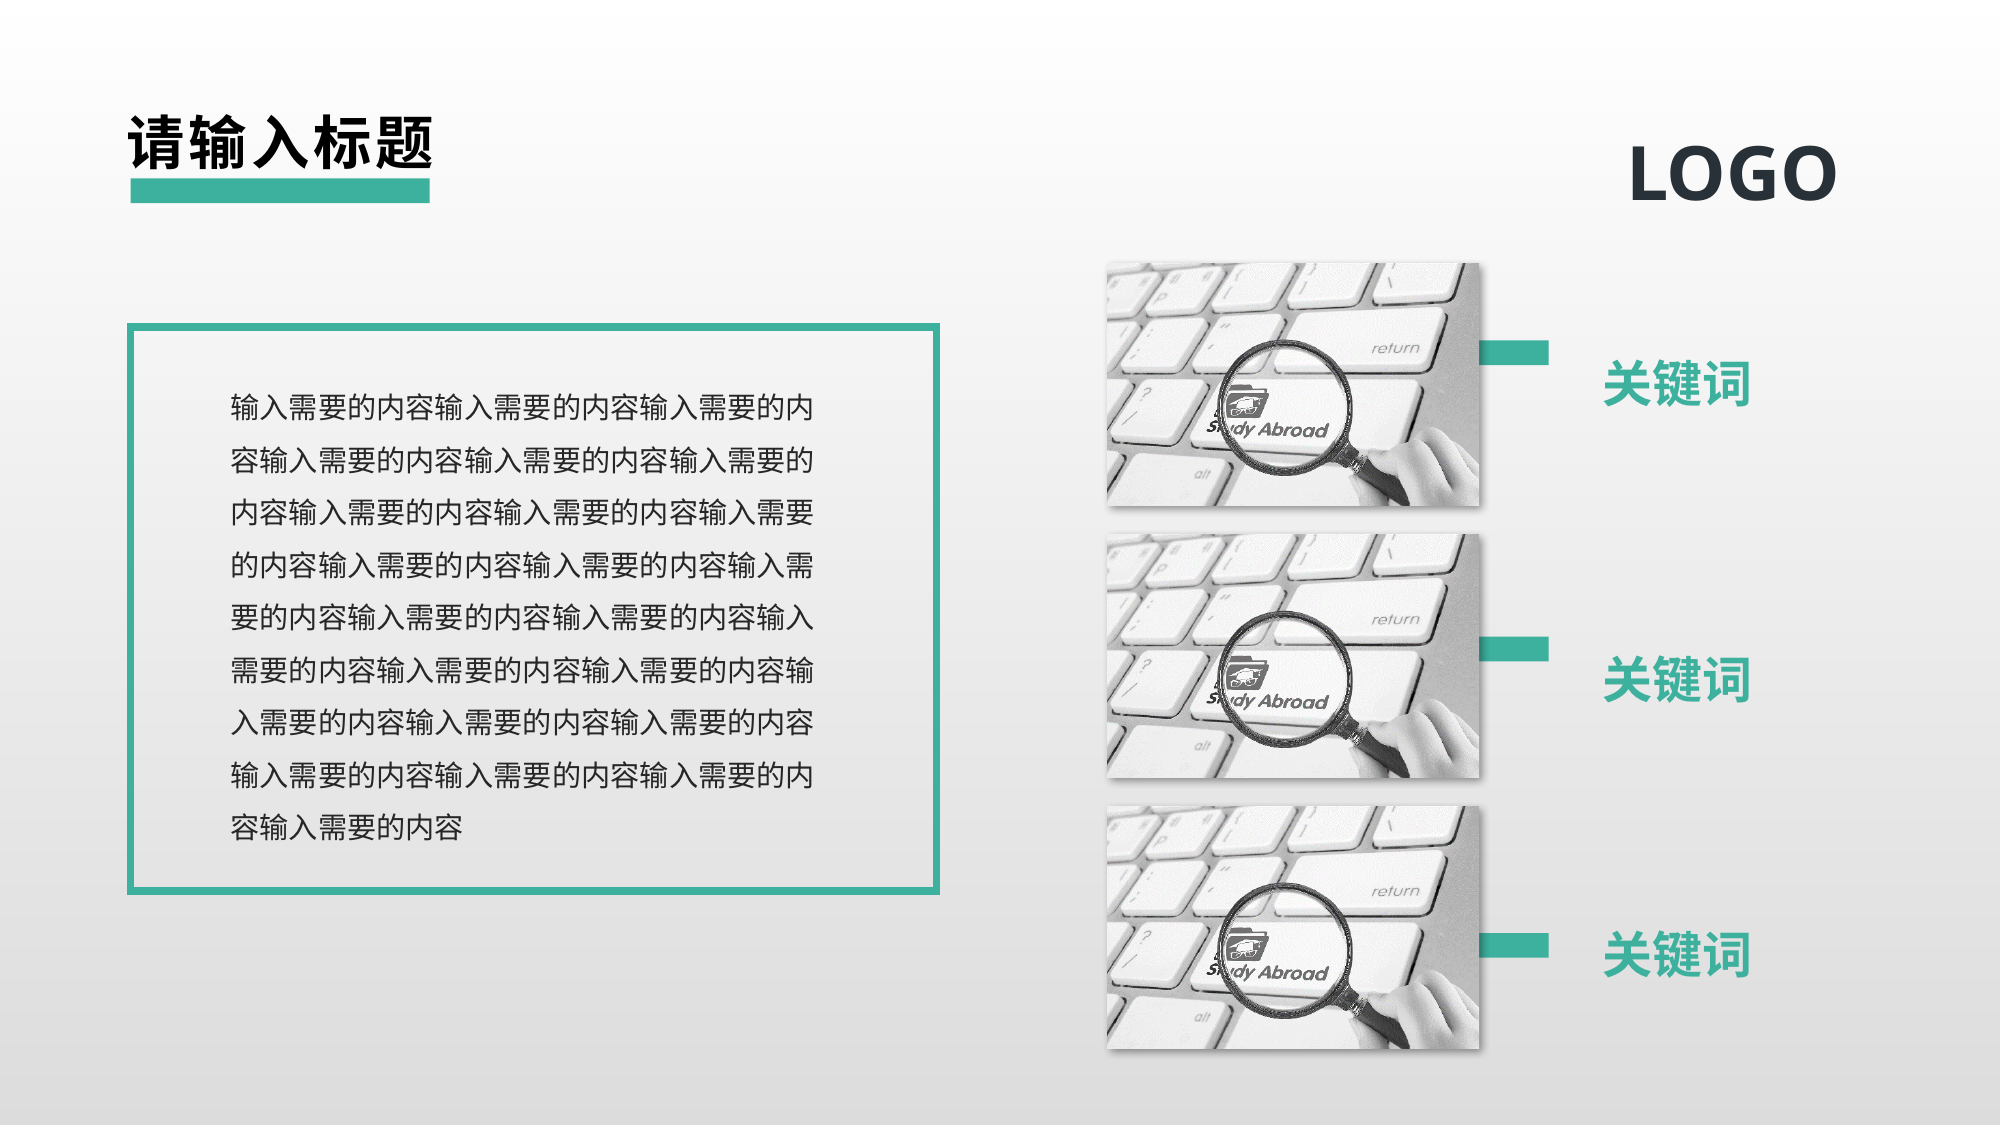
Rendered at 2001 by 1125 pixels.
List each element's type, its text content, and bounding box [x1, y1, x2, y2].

text_box 关键词 [1564, 611, 1791, 717]
title 请输入标题 [109, 70, 1891, 177]
text_box 输入需要的内容输入需要的内容输入需要的内容输入需要的内容输入需要的内容输入需要的内容输入需要的内容输入需要的内容输入需要的内容输入需要的内容输入需要的内容输入需要的内容输入需要的内容输入需要的内容输入需要的内容输入需要的内容输入需要的内容输入需要的内容输入需要的内容输入需要的内容输入需要的内容输入需要的内容输入需要的内容输入需要的内容 [215, 365, 852, 852]
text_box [1107, 263, 1480, 1050]
text_box LOGO [1611, 72, 1867, 223]
text_box [130, 326, 938, 892]
text_box 关键词 [1564, 886, 1791, 991]
text_box [130, 177, 431, 204]
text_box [1480, 340, 1549, 958]
text_box 关键词 [1564, 314, 1791, 420]
